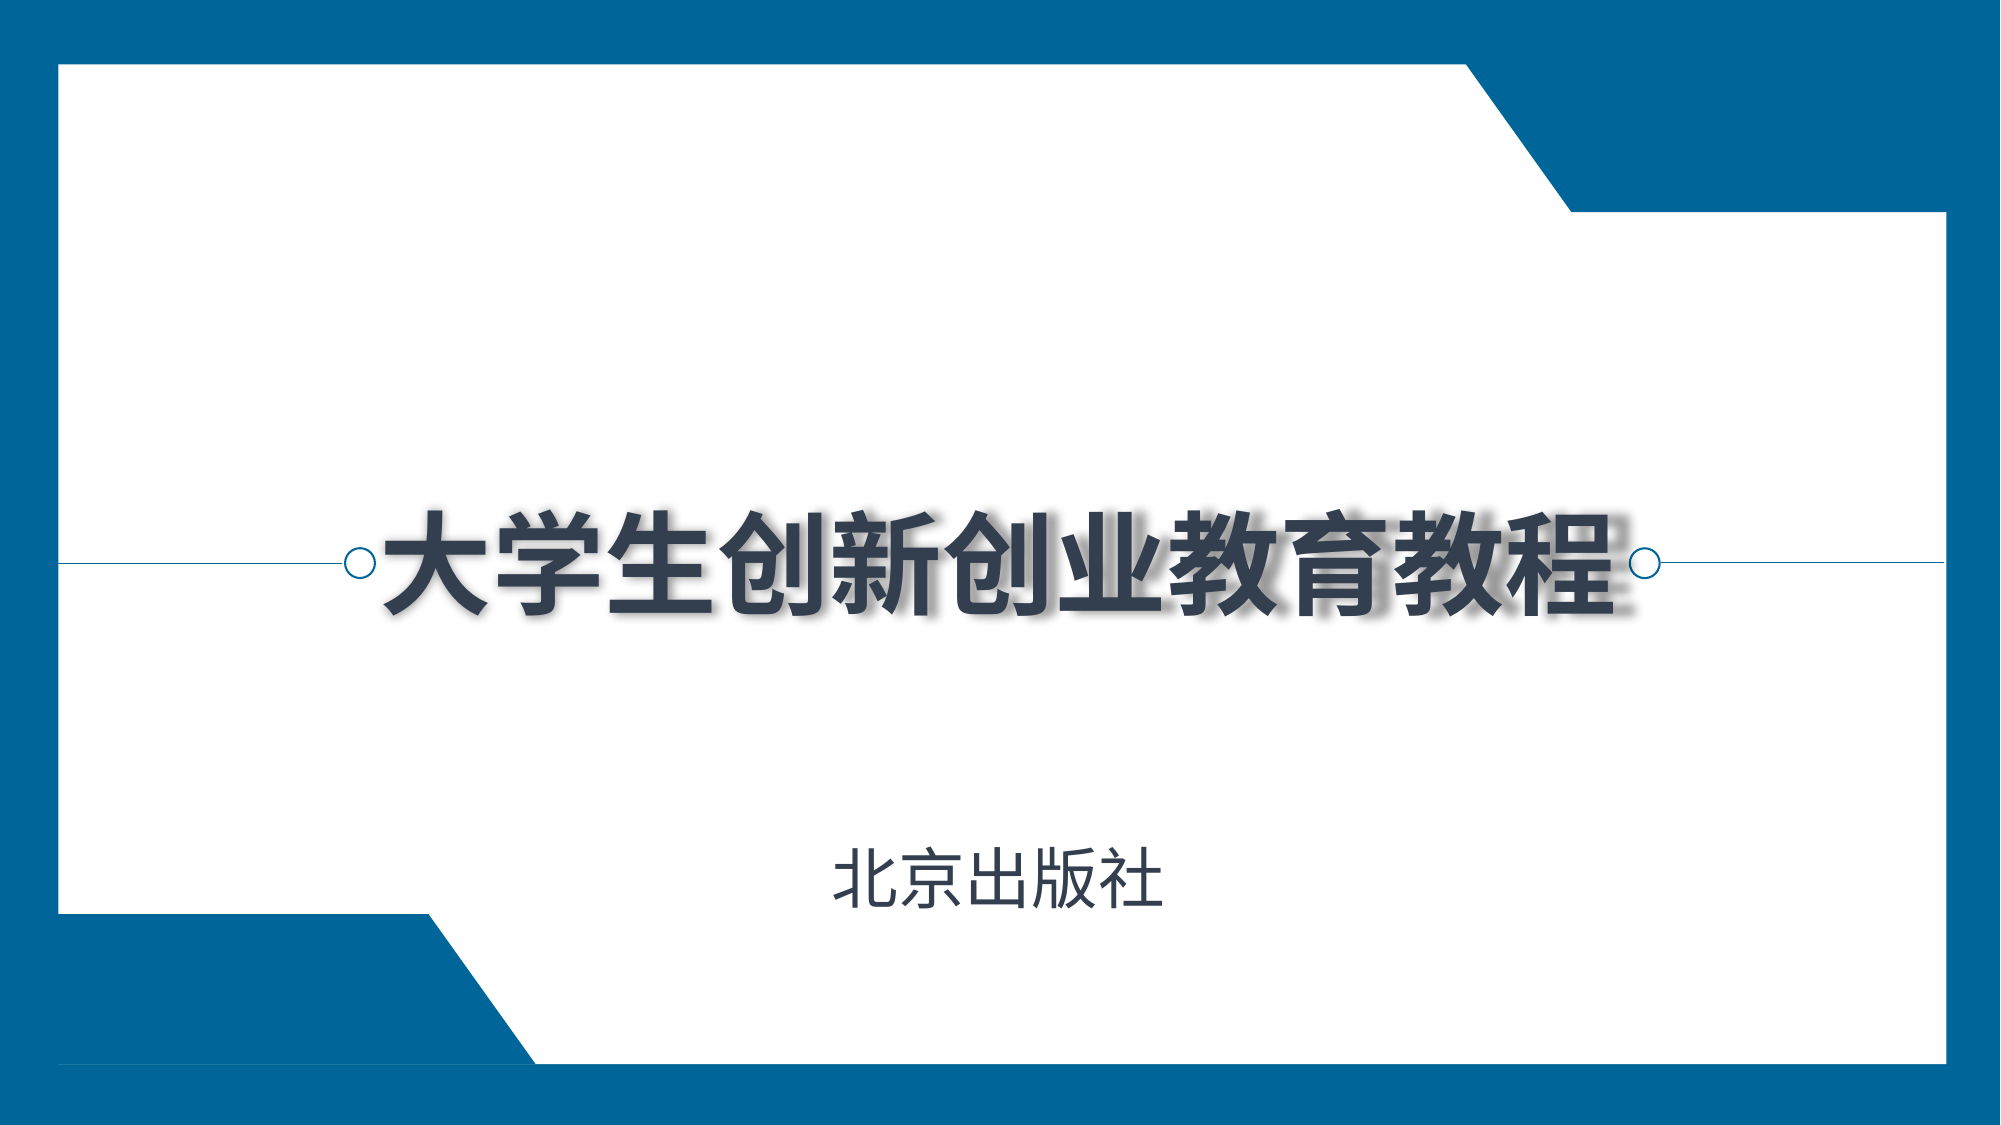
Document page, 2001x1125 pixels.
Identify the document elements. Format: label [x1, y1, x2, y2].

text_box [53, 548, 1945, 579]
text_box [0, 62, 2000, 1065]
